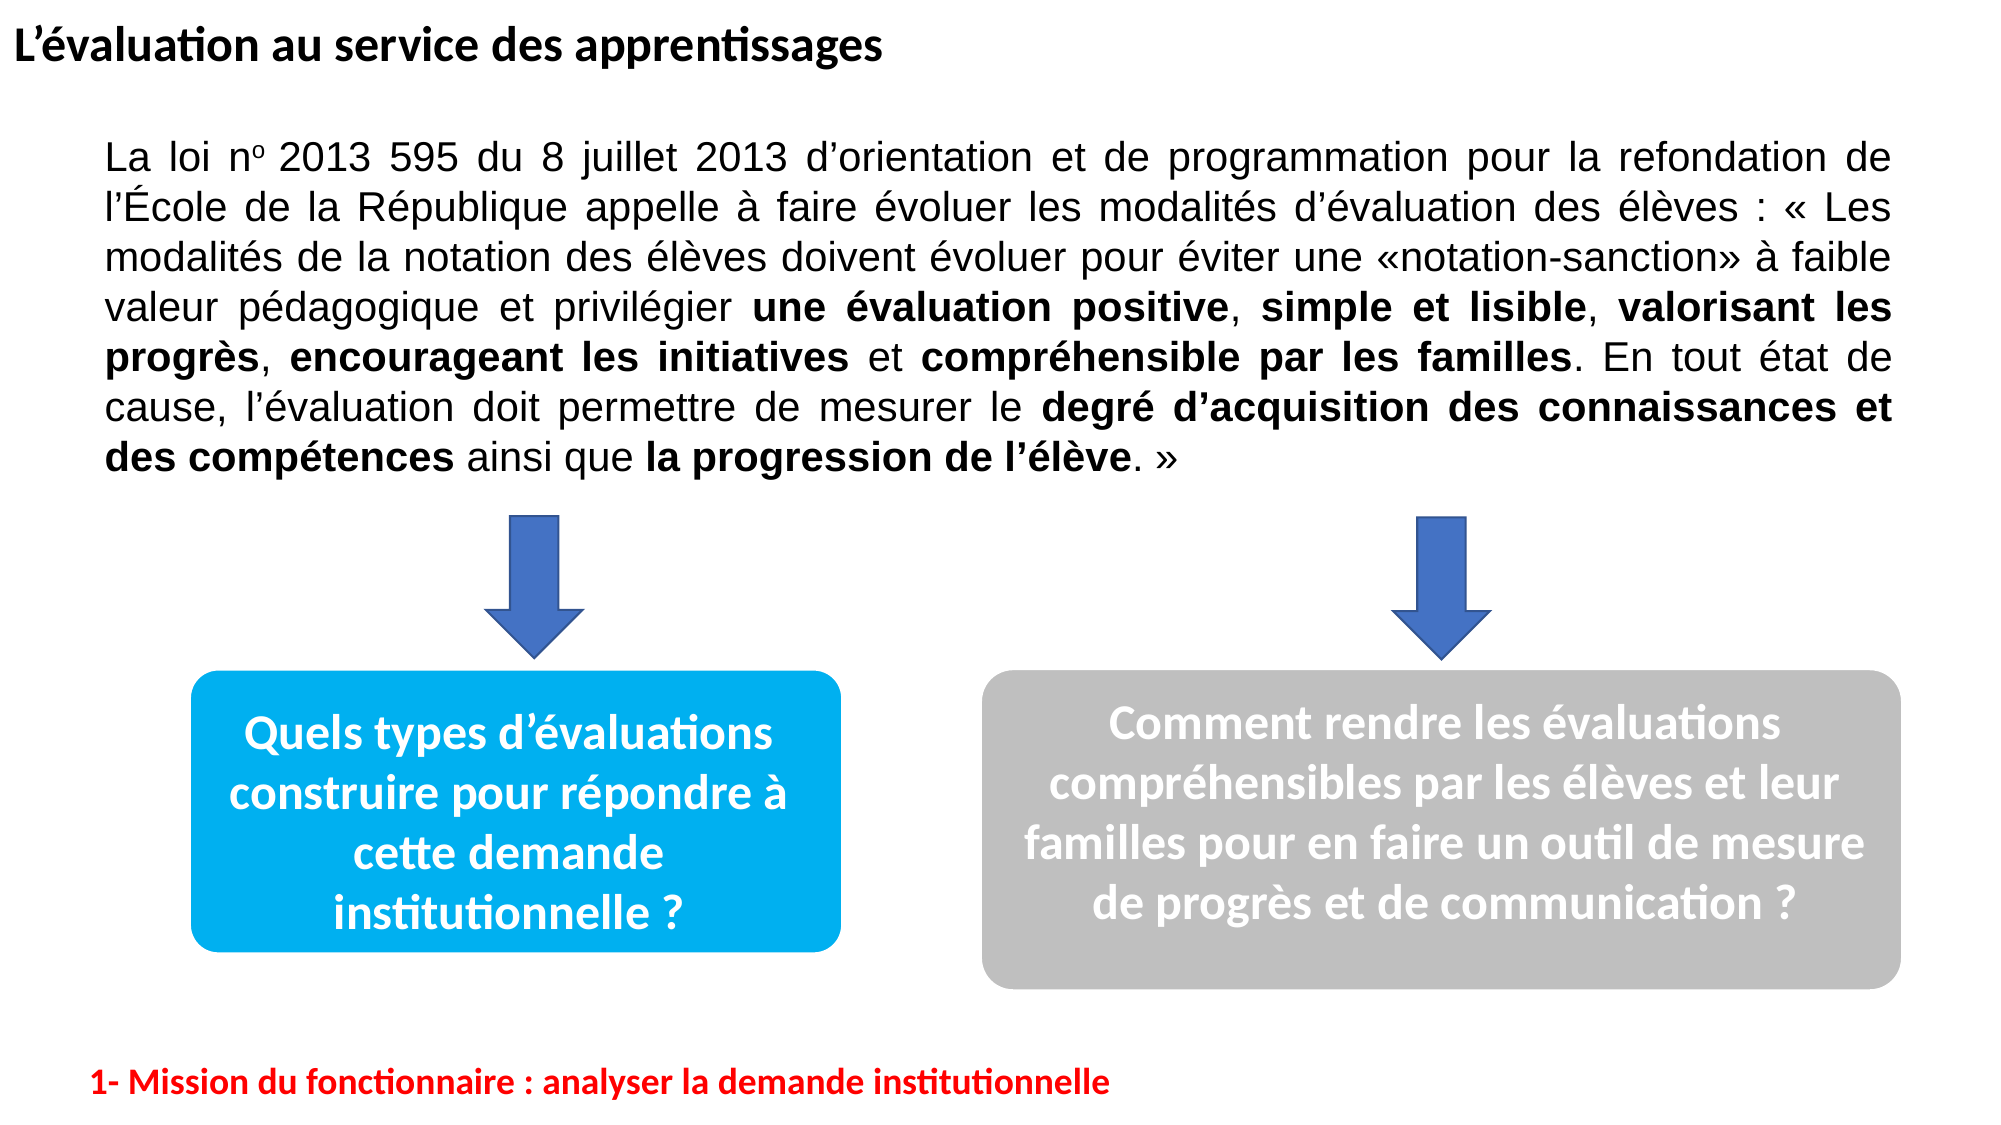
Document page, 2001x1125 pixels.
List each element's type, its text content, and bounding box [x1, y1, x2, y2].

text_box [980, 657, 1903, 991]
text_box L’évaluation au service des apprentissages [0, 4, 1736, 79]
text_box [483, 515, 586, 660]
text_box [1390, 516, 1493, 657]
text_box 1- Mission du fonctionnaire : analyser la demande institutionnelle [11, 1049, 1190, 1110]
text_box La loi no 2013 595 du 8 juillet 2013 d’orientation et de programmation pour la refondation de l’École de la République appelle à faire évoluer les modalités d’évaluation des élèves : « Les modalités de la notation des élèves doivent évoluer pour éviter une «notation-sanction» à faible valeur pédagogique et privilégier une évaluation positive, simple et lisible, valorisant les progrès, encourageant les initiatives et compréhensible par les familles. En tout état de cause, l’évaluation doit permettre de mesurer le degré d’acquisition des connaissances et des compétences ainsi que la progression de l’élève. » [89, 122, 1908, 487]
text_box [189, 669, 843, 954]
